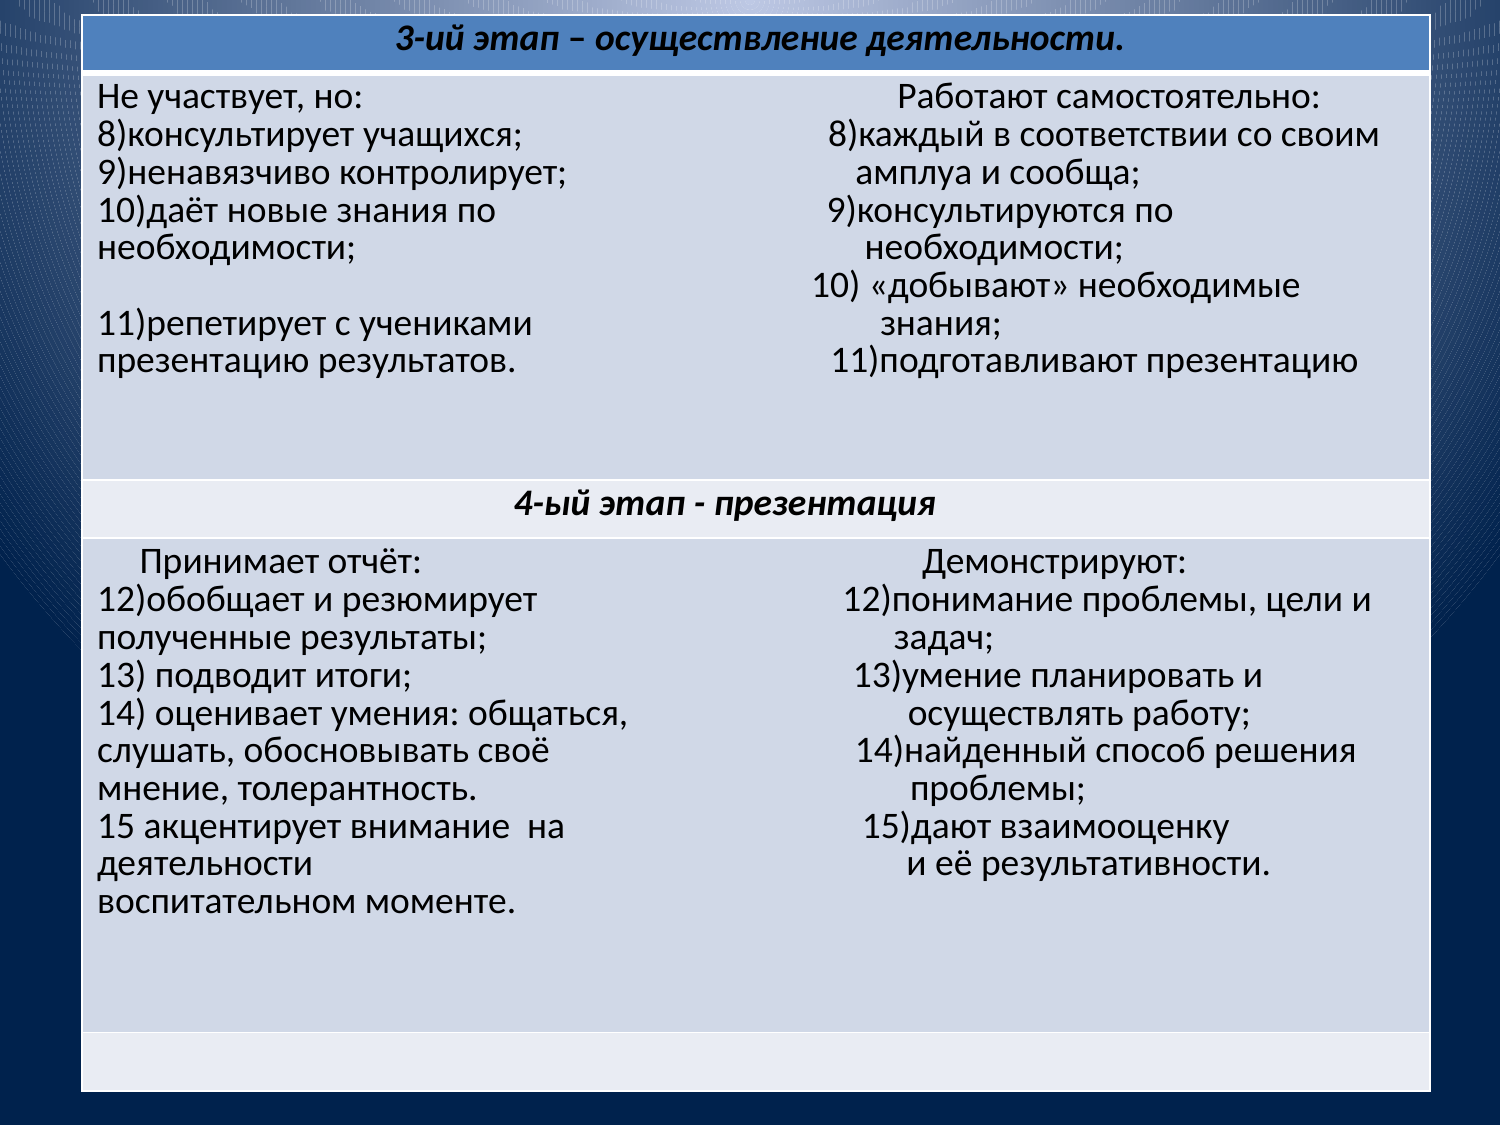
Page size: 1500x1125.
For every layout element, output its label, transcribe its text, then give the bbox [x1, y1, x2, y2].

table_cell Принимает отчёт: Демонстрируют: 12)обобщает и резюмирует 12)понимание проблемы, цели и полученные результаты; задач; 13) подводит итоги; 13)умение планировать и 14) оценивает умения: общаться, осуществлять работу; слушать, обосновывать своё 14)найденный способ решения мнение, толерантность. проблемы; 15 акцентирует внимание на 15)дают взаимооценку деятельности и её результативности. воспитательном моменте. [83, 539, 1429, 1032]
table_cell Не участвует, но: Работают самостоятельно: 8)консультирует учащихся; 8)каждый в соответствии со своим 9)ненавязчиво контролирует; амплуа и сообща; 10)даёт новые знания по 9)консультируются по необходимости; необходимости; 10) «добывают» необходимые 11)репетирует с учениками знания; презентацию результатов. 11)подготавливают презентацию [83, 76, 1429, 479]
table_cell 4-ый этап - презентация [83, 481, 1429, 537]
table_header 3-ий этап – осуществление деятельности. [83, 16, 1429, 70]
table_cell [83, 1033, 1429, 1090]
